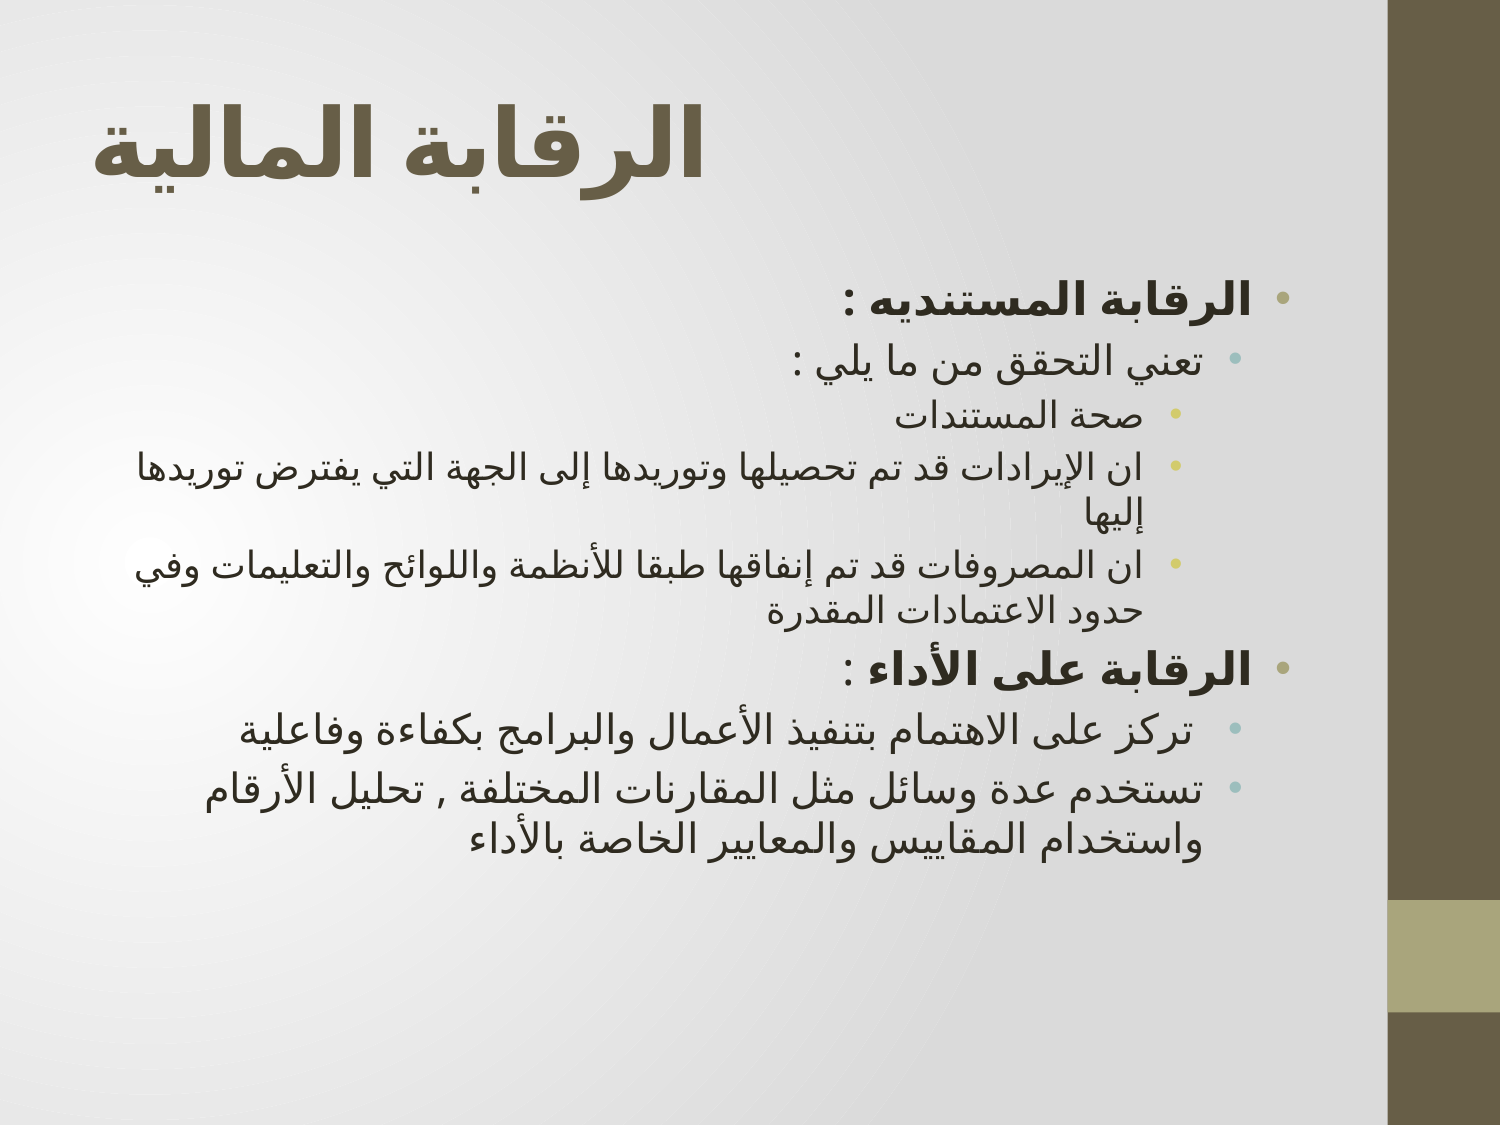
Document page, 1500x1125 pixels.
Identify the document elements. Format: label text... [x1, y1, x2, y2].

list الرقابة المستنديه : تعني التحقق من ما يلي : صحة المستندات ان الإيرادات قد تم تحصيلها وتوريدها إلى الجهة التي يفترض توريدها إليها ان المصروفات قد تم إنفاقها طبقا للأنظمة واللوائح والتعليمات وفي حدود الاعتمادات المقدرة الرقابة على الأداء : تركز على الاهتمام بتنفيذ الأعمال والبرامج بكفاءة وفاعلية تستخدم عدة وسائل مثل المقارنات المختلفة , تحليل الأرقام واستخدام المقاييس والمعايير الخاصة بالأداء [75, 262, 1325, 1050]
title الرقابة المالية [75, 45, 1325, 233]
